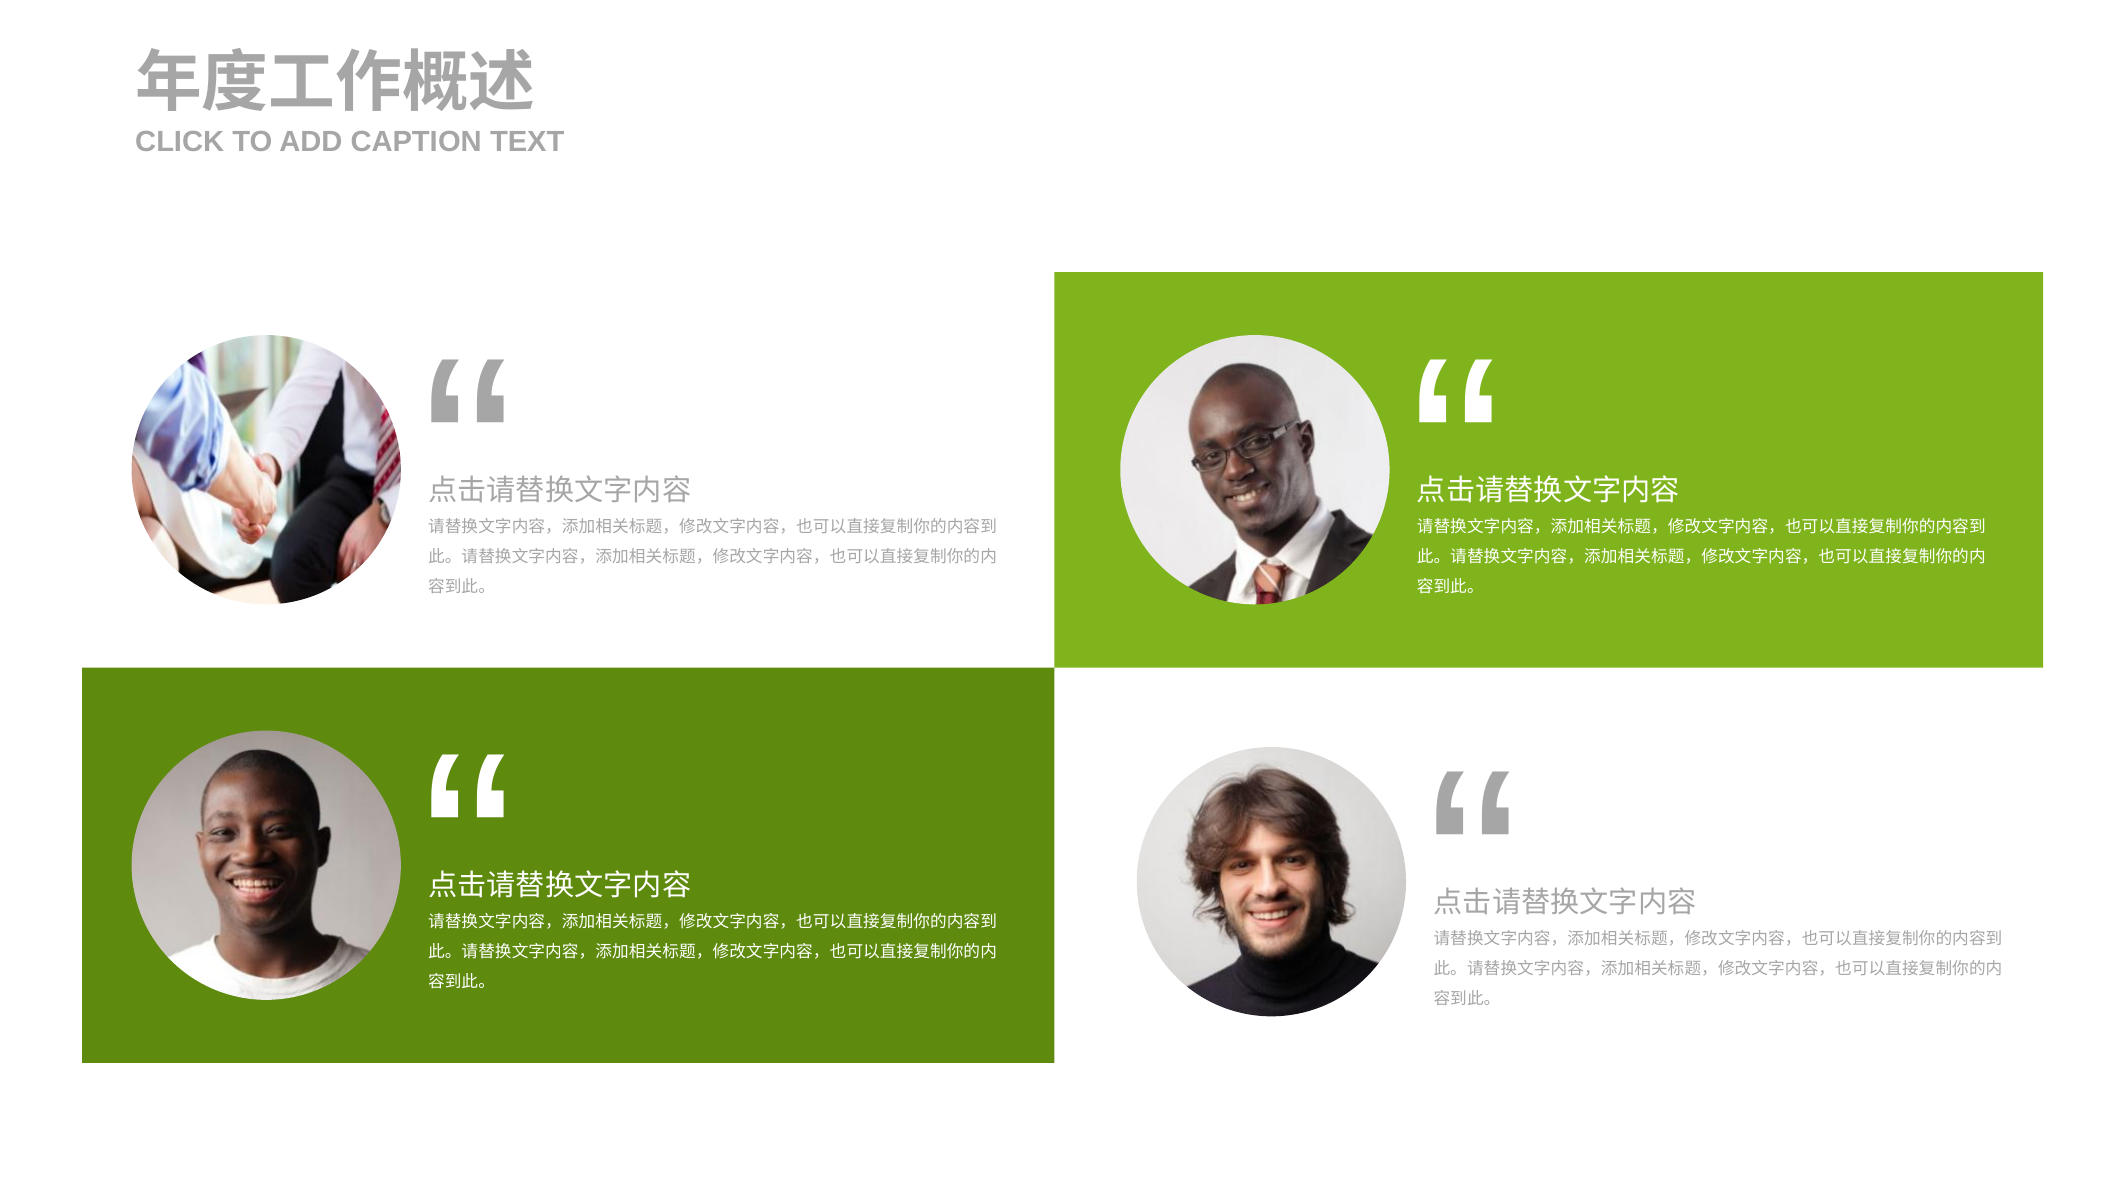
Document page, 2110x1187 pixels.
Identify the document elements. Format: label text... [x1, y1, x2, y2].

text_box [131, 272, 1015, 613]
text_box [1054, 272, 2044, 668]
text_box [1136, 684, 2020, 1025]
text_box CLICK TO ADD CAPTION TEXT [135, 122, 596, 158]
text_box 年度工作概述 [135, 38, 596, 119]
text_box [82, 667, 1055, 1064]
